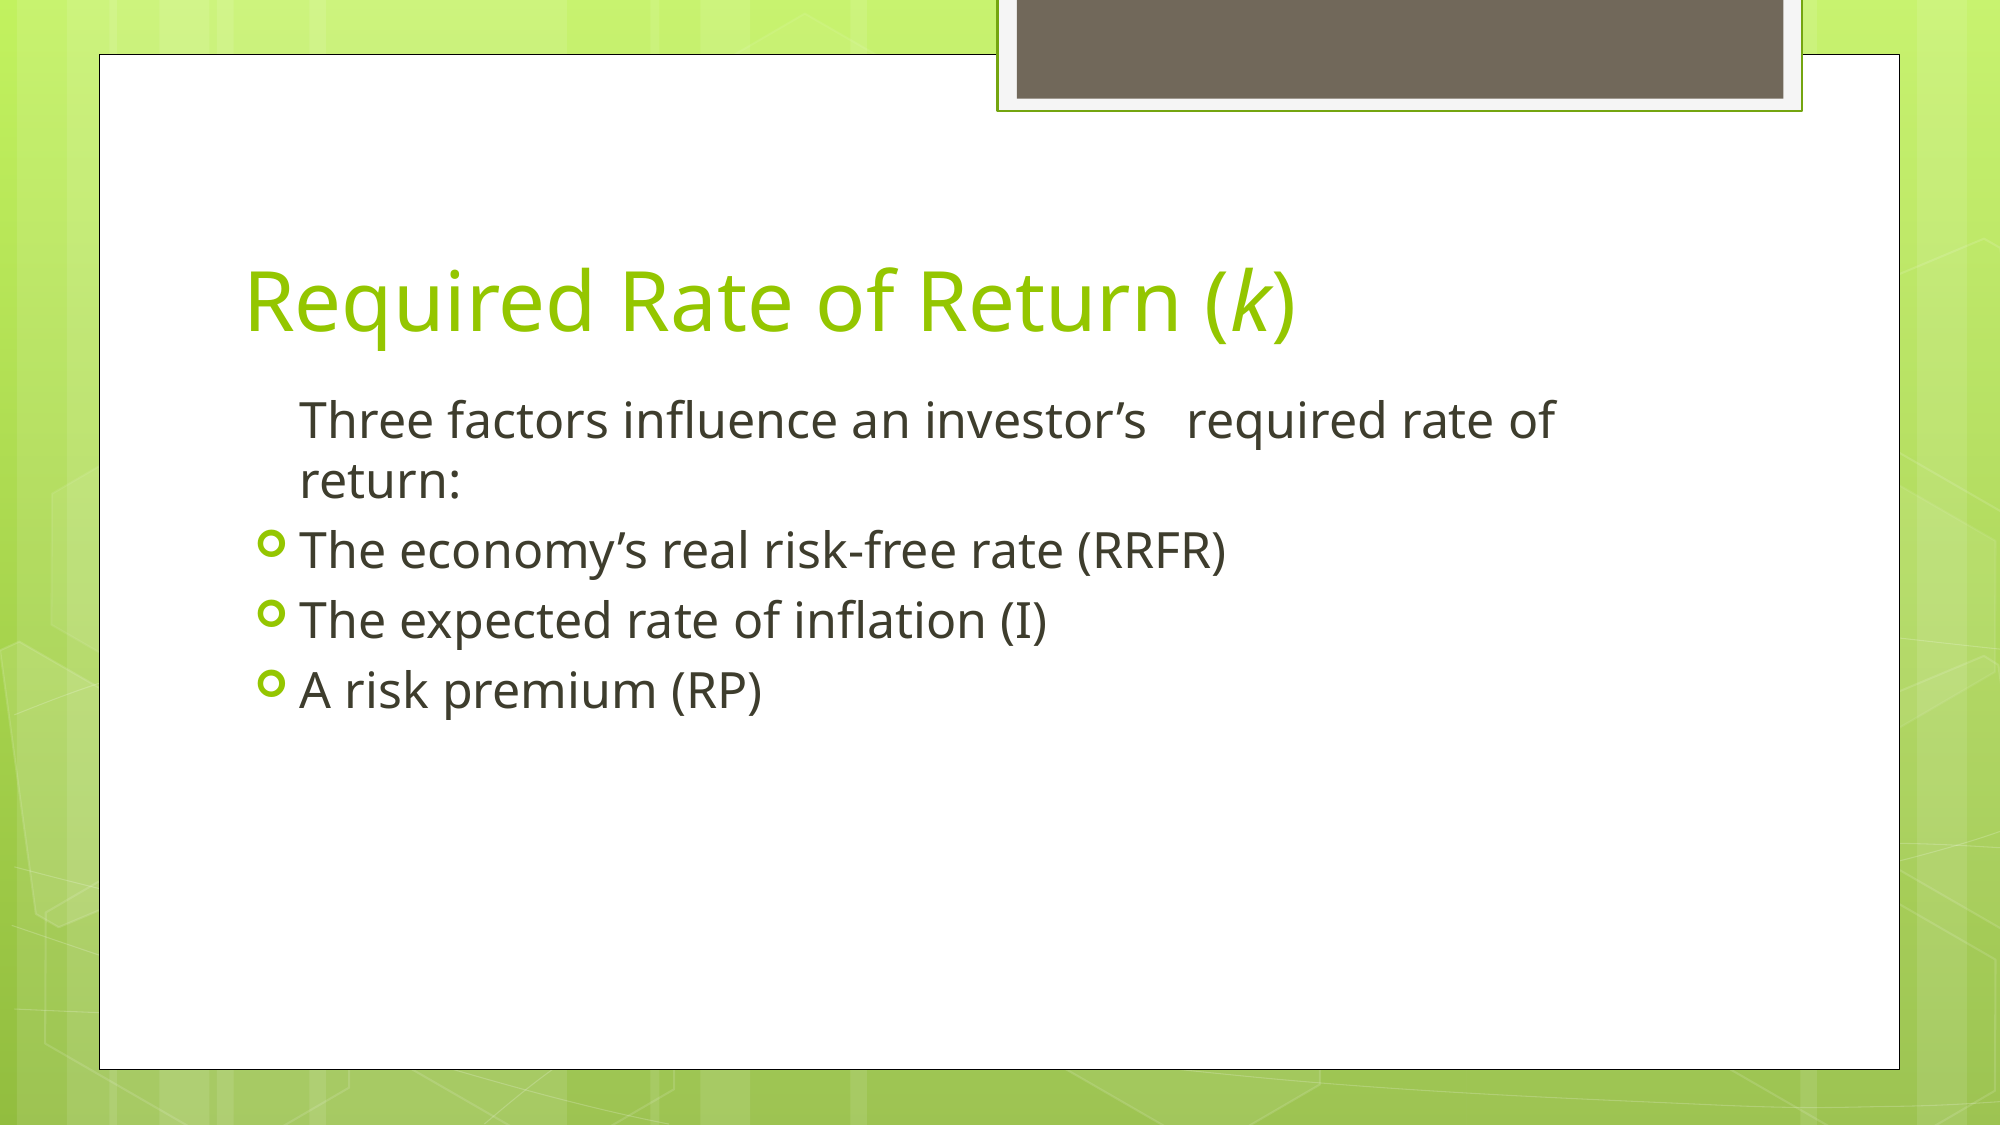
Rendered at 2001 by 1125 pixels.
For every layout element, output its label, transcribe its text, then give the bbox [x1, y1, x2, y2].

list Three factors influence an investor’s required rate of return: The economy’s real risk-free rate (RRFR) The expected rate of inflation (I) A risk premium (RP) [228, 381, 1711, 957]
title Required Rate of Return (k) [228, 168, 1765, 357]
